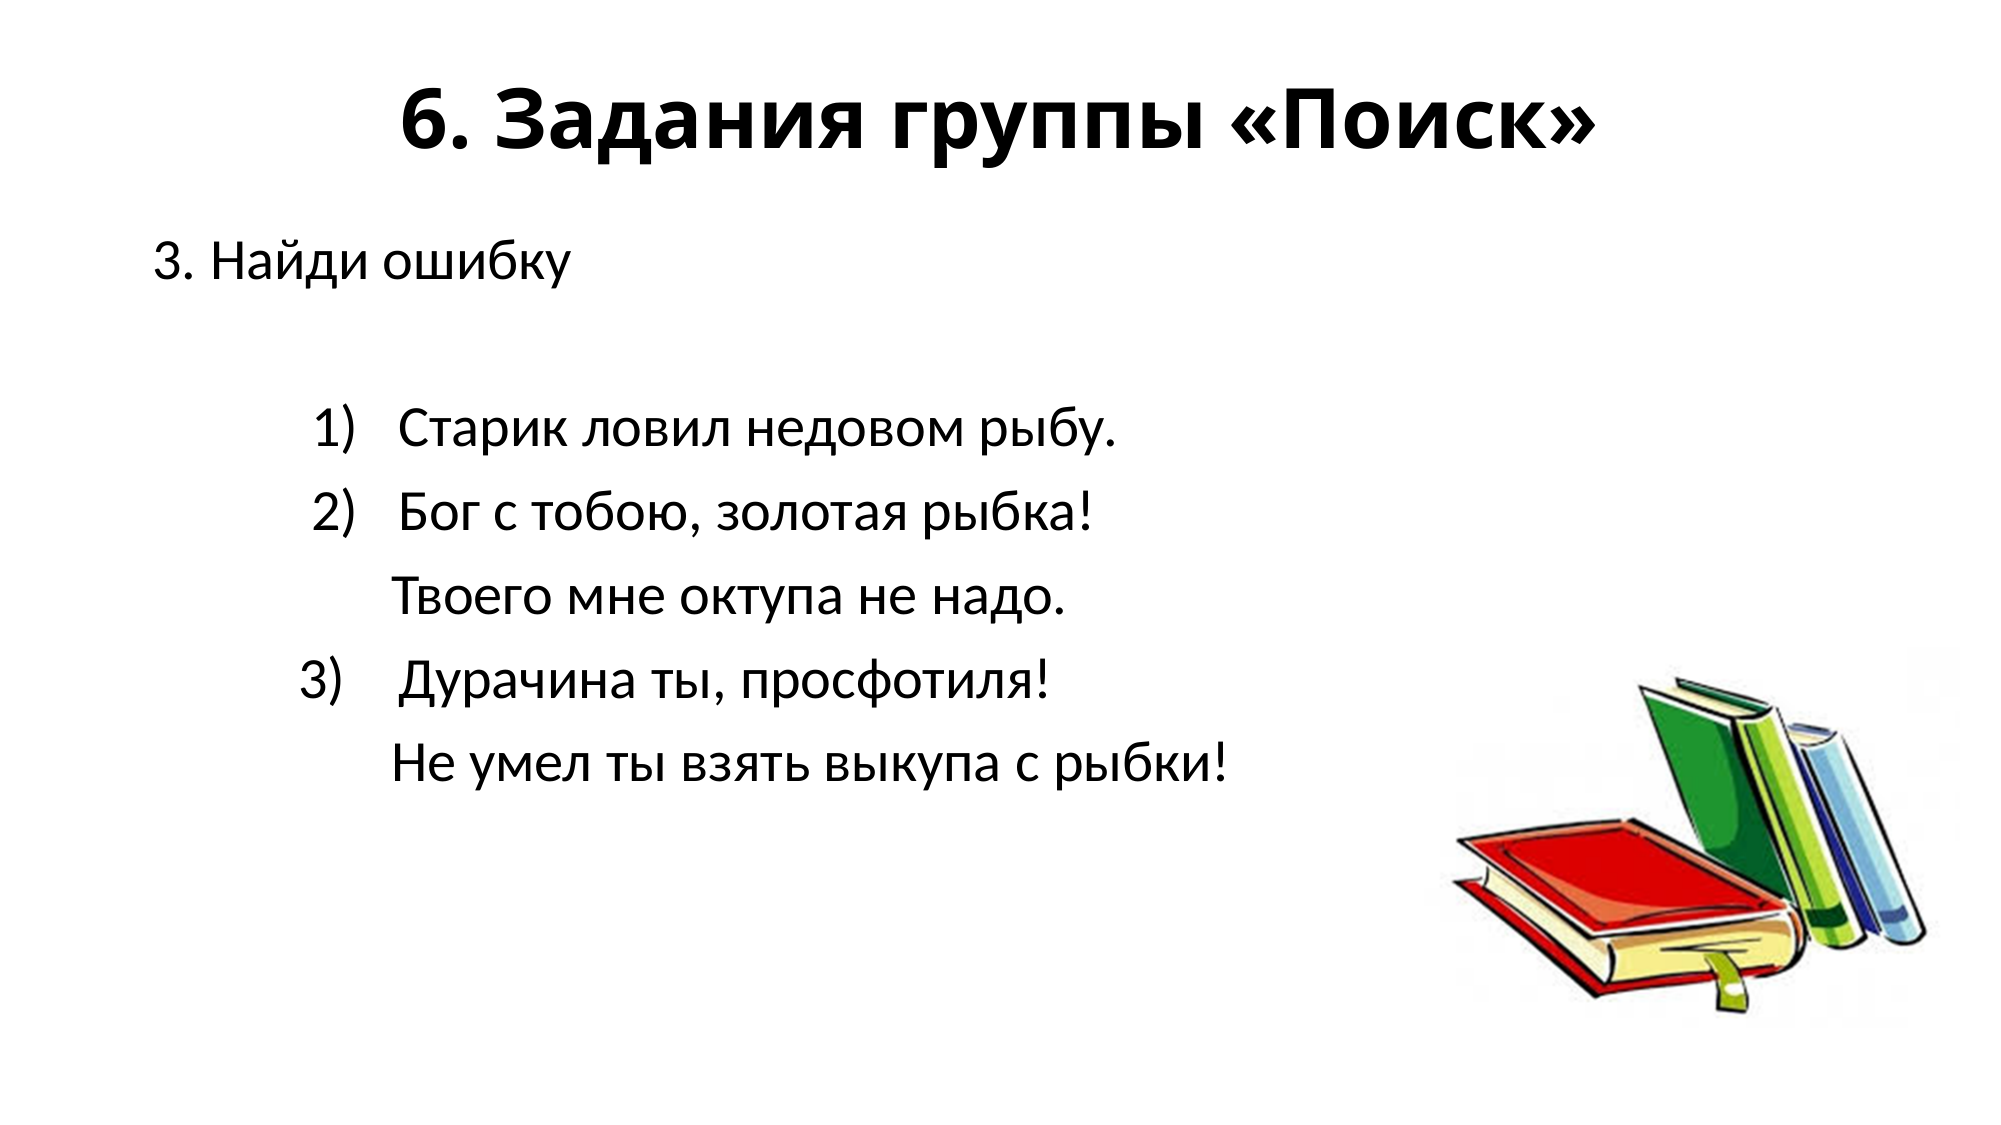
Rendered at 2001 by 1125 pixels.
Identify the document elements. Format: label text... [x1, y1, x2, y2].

picture [1424, 647, 1960, 1028]
list 3. Найди ошибку 1) Старик ловил недовом рыбу. 2) Бог с тобою, золотая рыбка! Твоего мне октупа не надо. 3) Дурачина ты, просфотиля! Не умел ты взять выкупа с рыбки! [137, 221, 1863, 936]
title 6. Задания группы «Поиск» [137, 59, 1863, 183]
